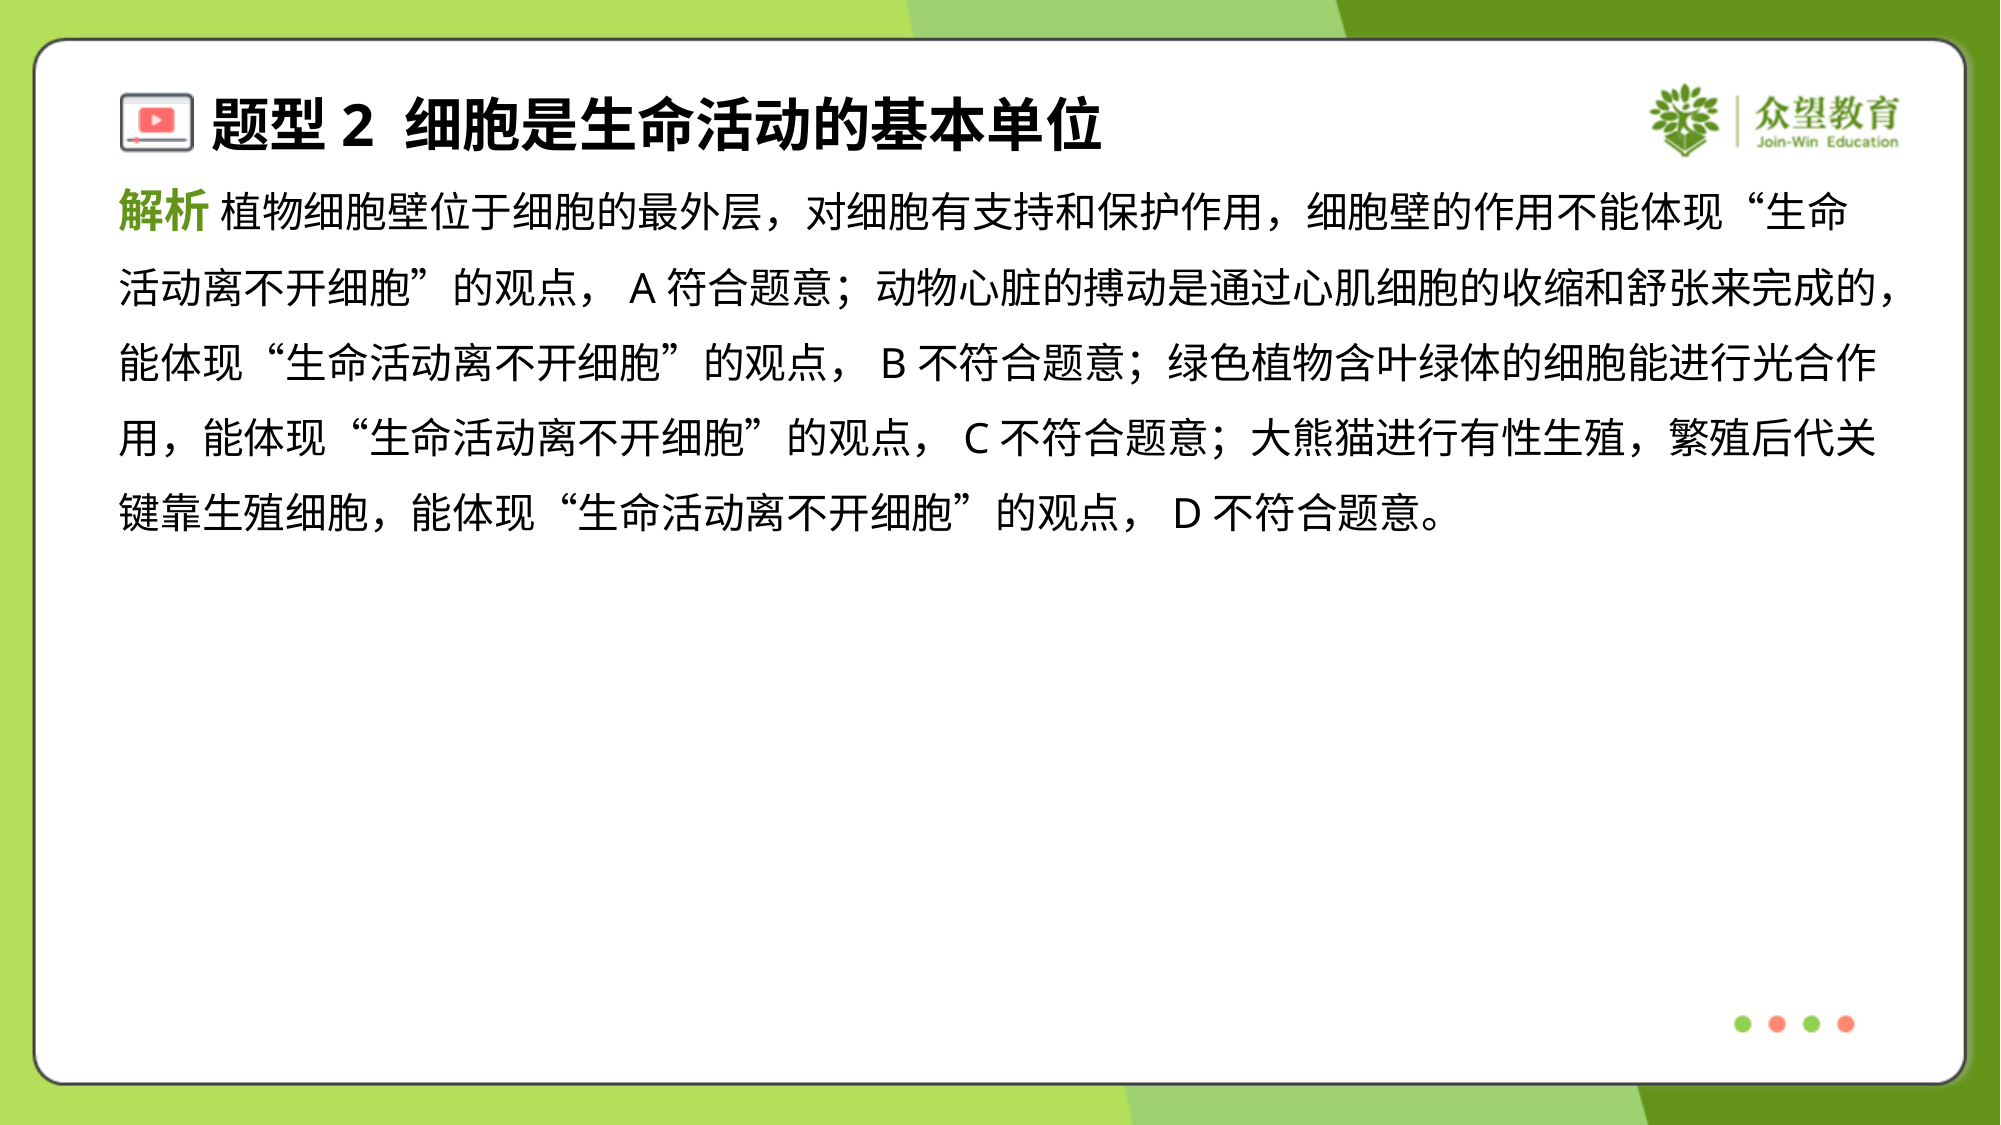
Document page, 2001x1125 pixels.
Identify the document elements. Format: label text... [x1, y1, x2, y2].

text_box 解析 植物细胞壁位于细胞的最外层，对细胞有支持和保护作用，细胞壁的作用不能体现“生命 活动离不开细胞”的观点，A符合题意；动物心脏的搏动是通过心肌细胞的收缩和舒张来完成的， 能体现“生命活动离不开细胞”的观点，B不符合题意；绿色植物含叶绿体的细胞能进行光合作 用，能体现“生命活动离不开细胞”的观点，C不符合题意；大熊猫进行有性生殖，繁殖后代关 键靠生殖细胞，能体现“生命活动离不开细胞”的观点，D不符合题意。 [118, 159, 1883, 537]
picture [0, 0, 2000, 1125]
